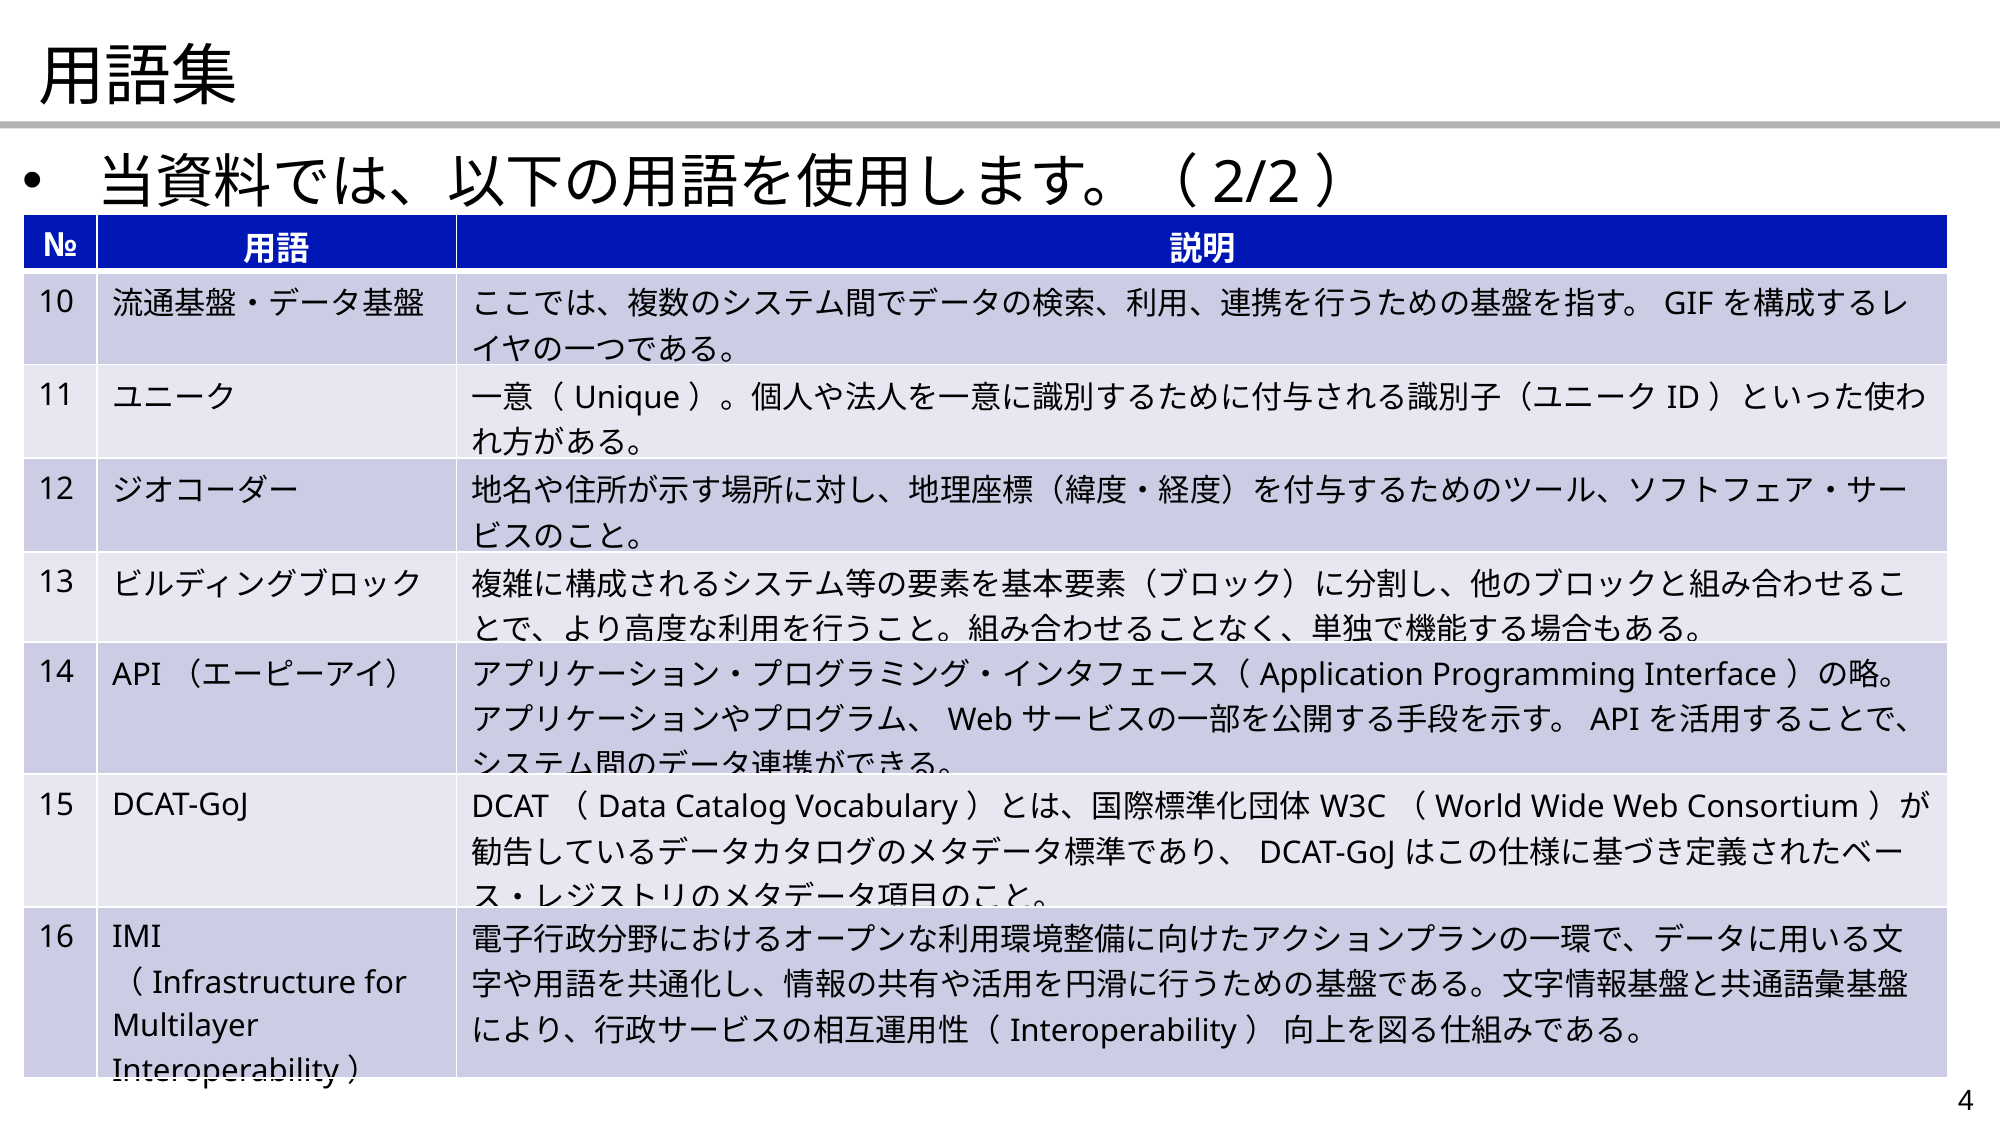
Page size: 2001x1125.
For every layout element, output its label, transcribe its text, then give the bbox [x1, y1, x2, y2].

table_cell IMI （Infrastructure for Multilayer Interoperability） [98, 908, 456, 1077]
table_cell ジオコーダー [98, 459, 456, 551]
table_cell 流通基盤・データ基盤 [98, 274, 456, 364]
table_cell API（エーピーアイ） [98, 643, 456, 773]
table_cell 14 [24, 643, 96, 773]
table_cell DCAT-GoJ [98, 775, 456, 906]
table_header № [24, 215, 96, 268]
text_box 当資料では、以下の用語を使用します。（2/2） [7, 137, 1993, 222]
table_cell 11 [24, 365, 96, 457]
table_cell DCAT（Data Catalog Vocabulary）とは、国際標準化団体W3C（World Wide Web Consortium）が勧告しているデータカタログのメタデータ標準であり、DCAT-GoJはこの仕様に基づき定義されたベース・レジストリのメタデータ項目のこと。 [457, 775, 1947, 906]
table_cell 複雑に構成されるシステム等の要素を基本要素（ブロック）に分割し、他のブロックと組み合わせることで、より高度な利用を行うこと。組み合わせることなく、単独で機能する場合もある。 [457, 553, 1947, 641]
table_cell 電子行政分野におけるオープンな利用環境整備に向けたアクションプランの一環で、データに用いる文字や用語を共通化し、情報の共有や活用を円滑に行うための基盤である。文字情報基盤と共通語彙基盤により、行政サービスの相互運用性（Interoperability） 向上を図る仕組みである。 [457, 908, 1947, 1077]
table_cell 一意（Unique）。個人や法人を一意に識別するために付与される識別子（ユニークID）といった使われ方がある。 [457, 365, 1947, 457]
table_header 説明 [457, 215, 1947, 268]
table_cell ユニーク [98, 365, 456, 457]
table_cell 16 [24, 908, 96, 1077]
text_box 用語集 [23, 34, 1910, 121]
table_cell アプリケーション・プログラミング・インタフェース（Application Programming Interface）の略。アプリケーションやプログラム、Webサービスの一部を公開する手段を示す。APIを活用することで、システム間のデータ連携ができる。 [457, 643, 1947, 773]
table_cell 15 [24, 775, 96, 906]
slide_number 4 [1881, 1073, 1989, 1124]
table_cell 地名や住所が示す場所に対し、地理座標（緯度・経度）を付与するためのツール、ソフトフェア・サービスのこと。 [457, 459, 1947, 551]
table_cell ここでは、複数のシステム間でデータの検索、利用、連携を行うための基盤を指す。GIFを構成するレイヤの一つである。 [457, 274, 1947, 364]
table_cell ビルディングブロック [98, 553, 456, 641]
table_cell 12 [24, 459, 96, 551]
table_cell 10 [24, 274, 96, 364]
table_cell 13 [24, 553, 96, 641]
table_header 用語 [98, 215, 456, 268]
